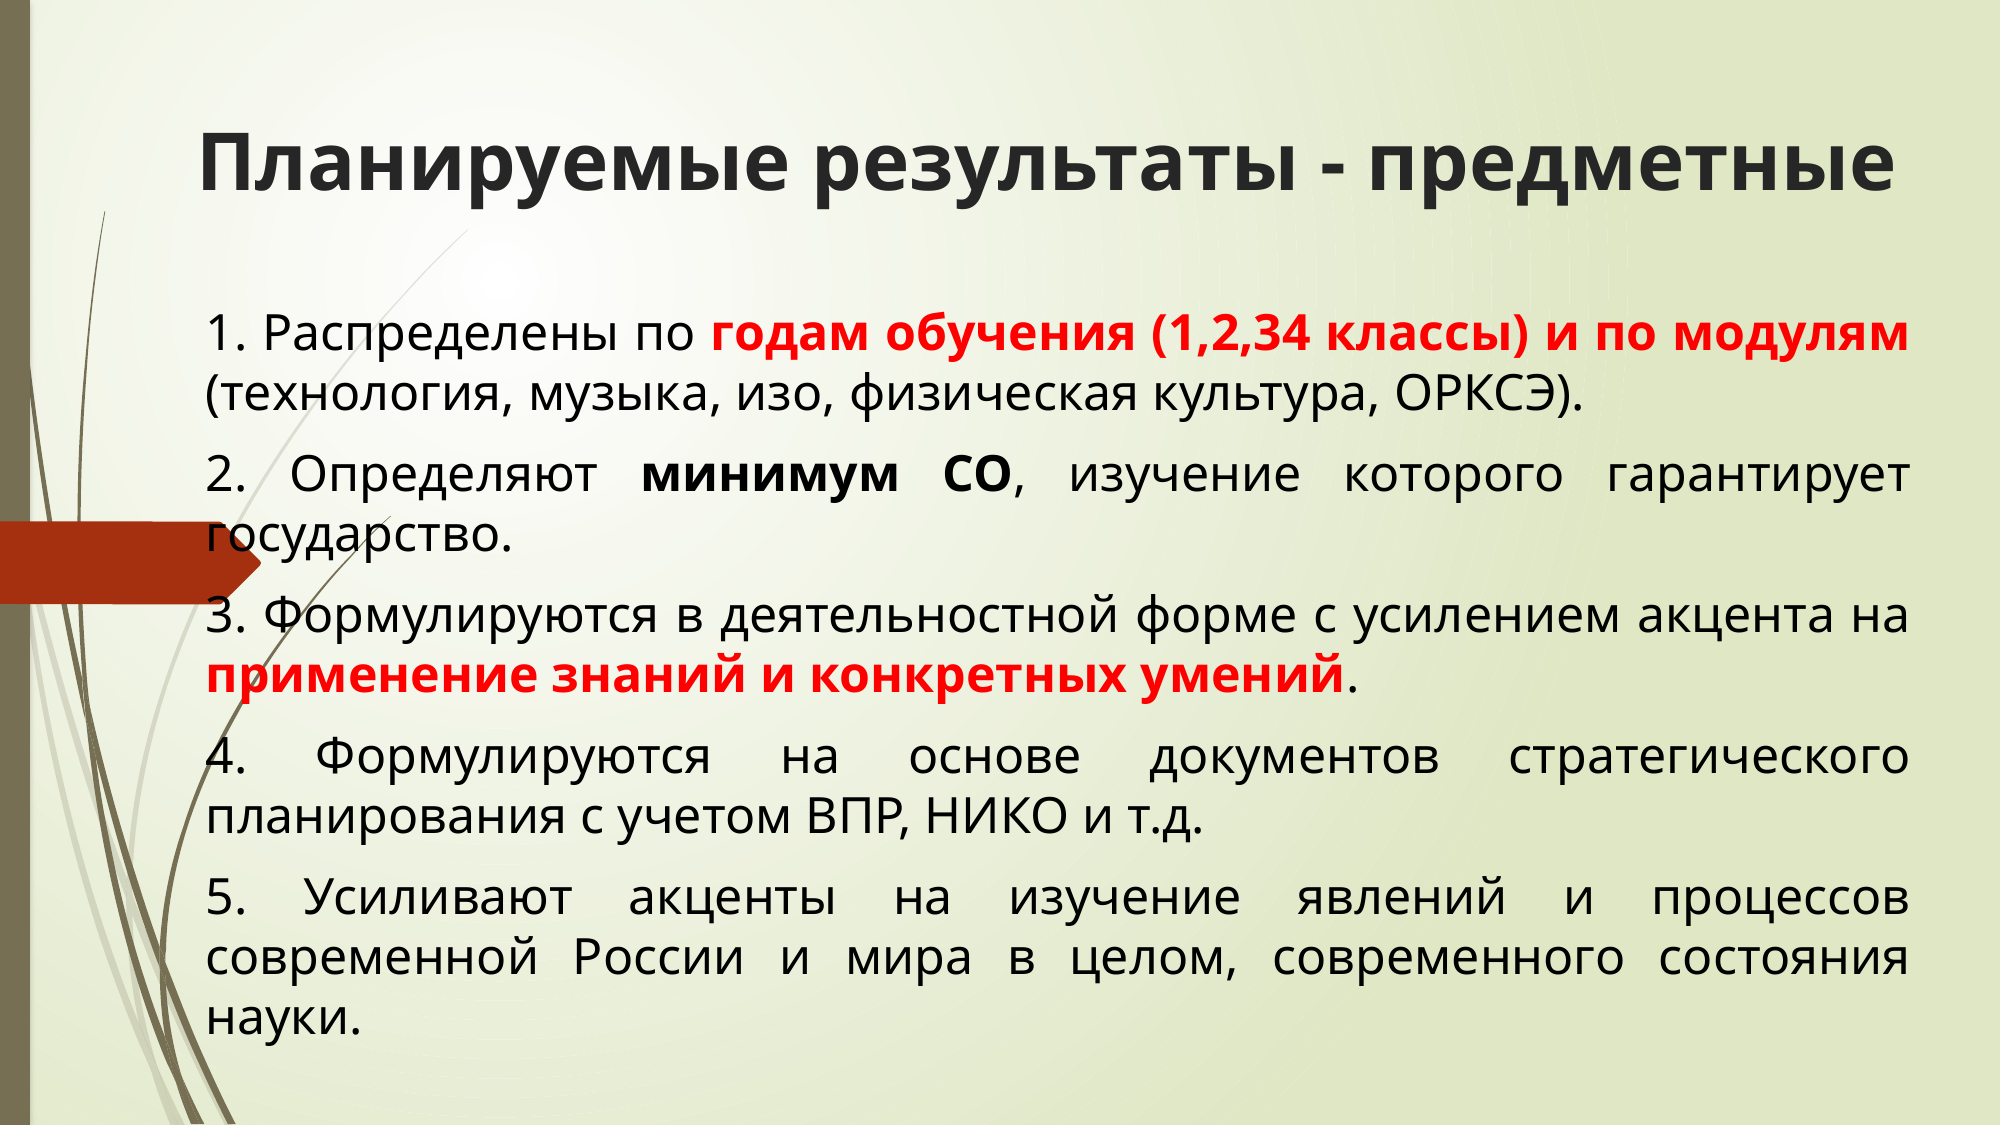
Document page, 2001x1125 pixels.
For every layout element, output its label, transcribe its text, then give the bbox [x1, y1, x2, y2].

list 1. Распределены по годам обучения (1,2,34 классы) и по модулям (технология, музыка, изо, физическая культура, ОРКСЭ). 2. Определяют минимум СО, изучение которого гарантирует государство. 3. Формулируются в деятельностной форме с усилением акцента на применение знаний и конкретных умений. 4. Формулируются на основе документов стратегического планирования с учетом ВПР, НИКО и т.д. 5. Усиливают акценты на изучение явлений и процессов современной России и мира в целом, современного состояния науки. [190, 293, 1927, 1074]
title Планируемые результаты - предметные [139, 61, 1954, 256]
